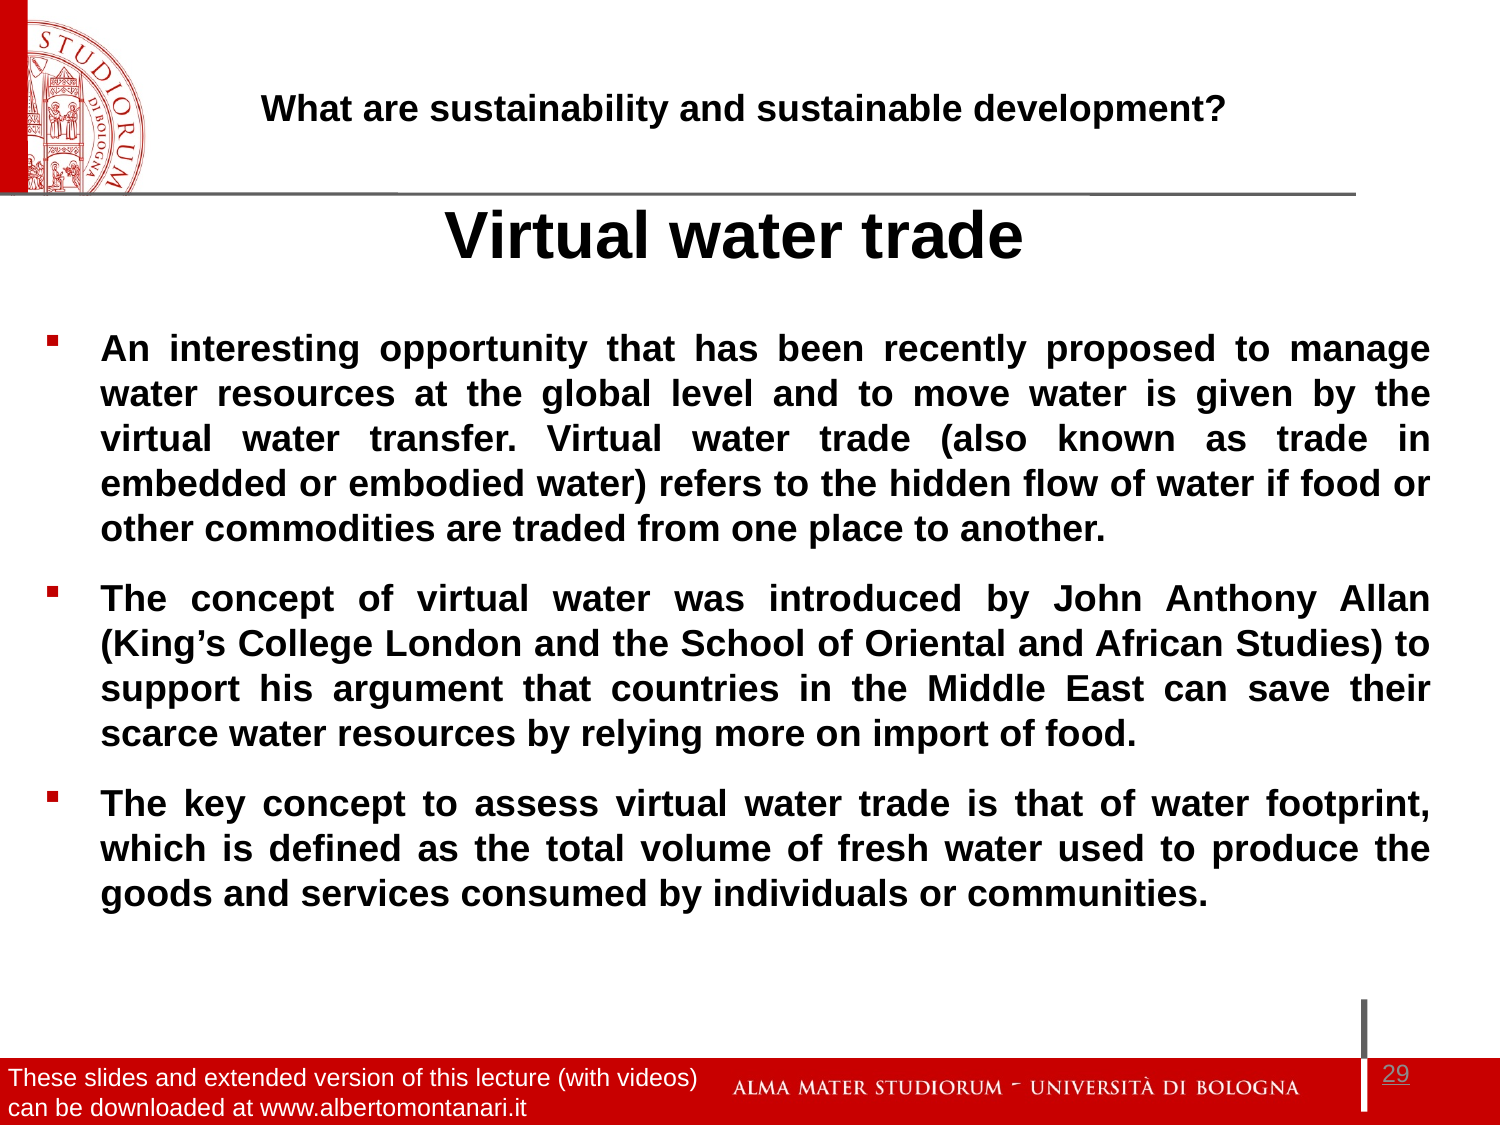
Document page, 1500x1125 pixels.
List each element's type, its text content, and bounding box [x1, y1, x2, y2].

slide_number 29 [1074, 1042, 1425, 1103]
picture [28, 16, 151, 184]
list An interesting opportunity that has been recently proposed to manage water resources at the global level and to move water is given by the virtual water transfer. Virtual water trade (also known as trade in embedded or embodied water) refers to the hidden flow of water if food or other commodities are traded from one place to another. The concept of virtual water was introduced by John Anthony Allan (King’s College London and the School of Oriental and African Studies) to support his argument that countries in the Middle East can save their scarce water resources by relying more on import of food. The key concept to assess virtual water trade is that of water footprint, which is defined as the total volume of fresh water used to produce the goods and services consumed by individuals or communities. [29, 316, 1447, 969]
picture [0, 1058, 1500, 1125]
text_box Virtual water trade [0, 184, 1471, 280]
